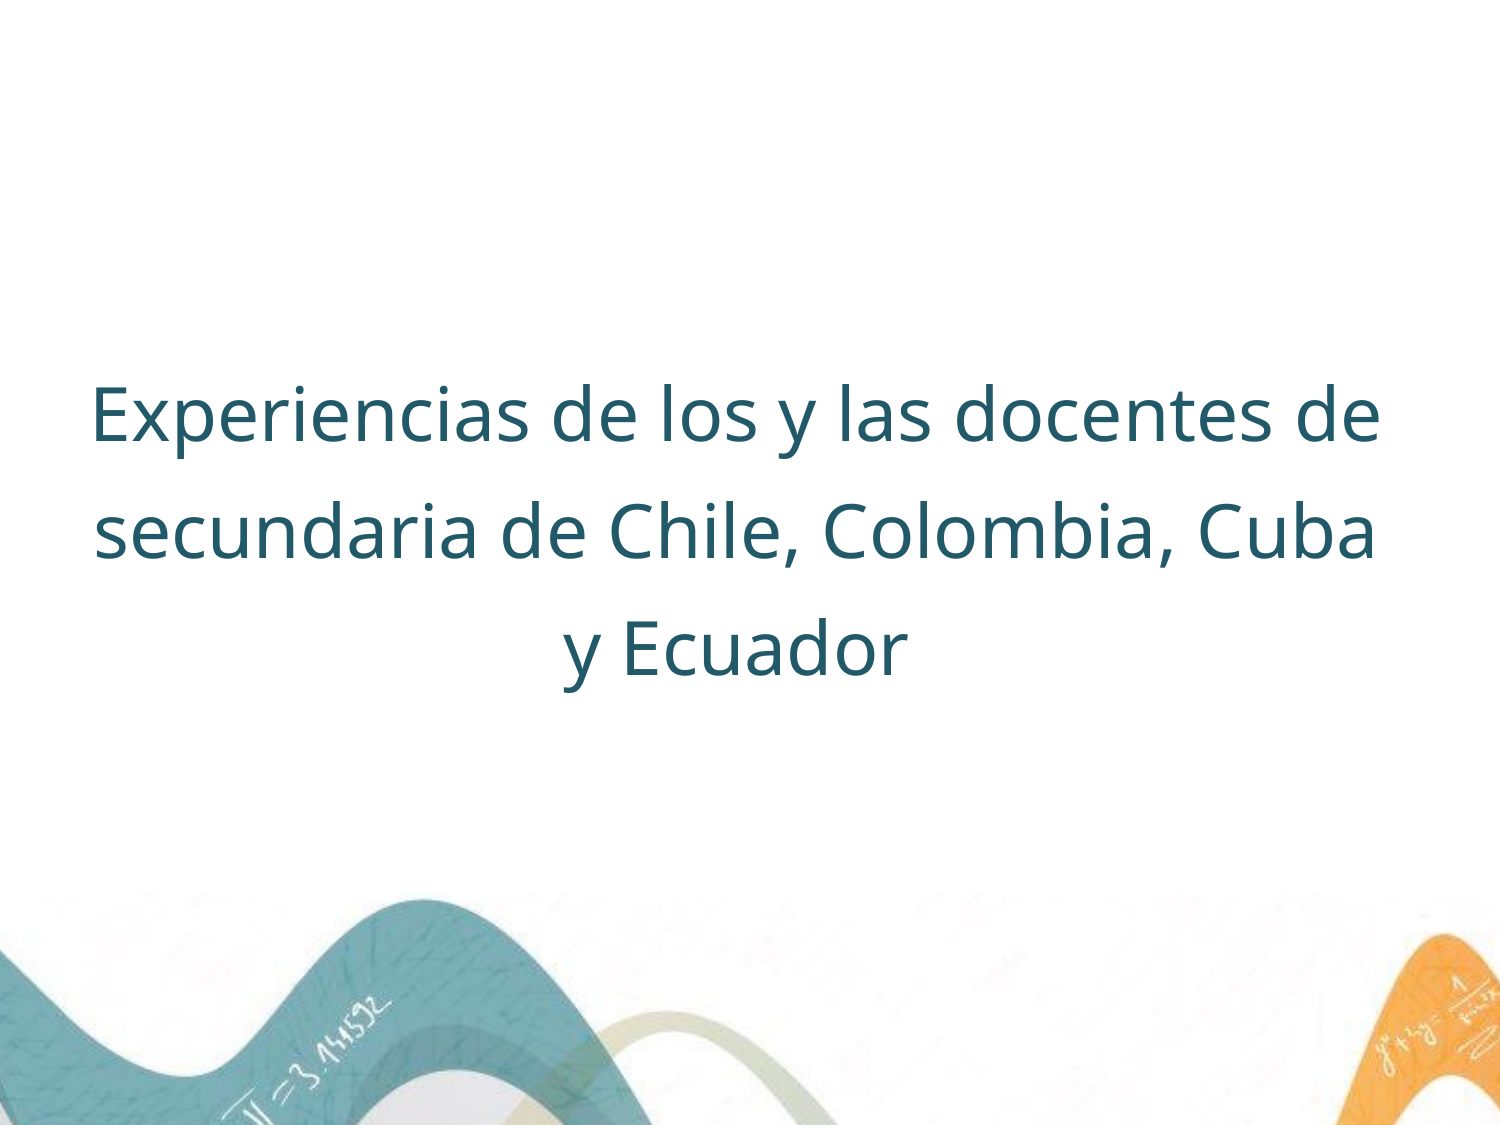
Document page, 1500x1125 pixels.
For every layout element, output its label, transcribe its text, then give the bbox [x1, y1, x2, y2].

title Experiencias de los y las docentes de secundaria de Chile, Colombia, Cuba y Ecuador [61, 397, 1412, 634]
picture [0, 892, 1500, 1125]
